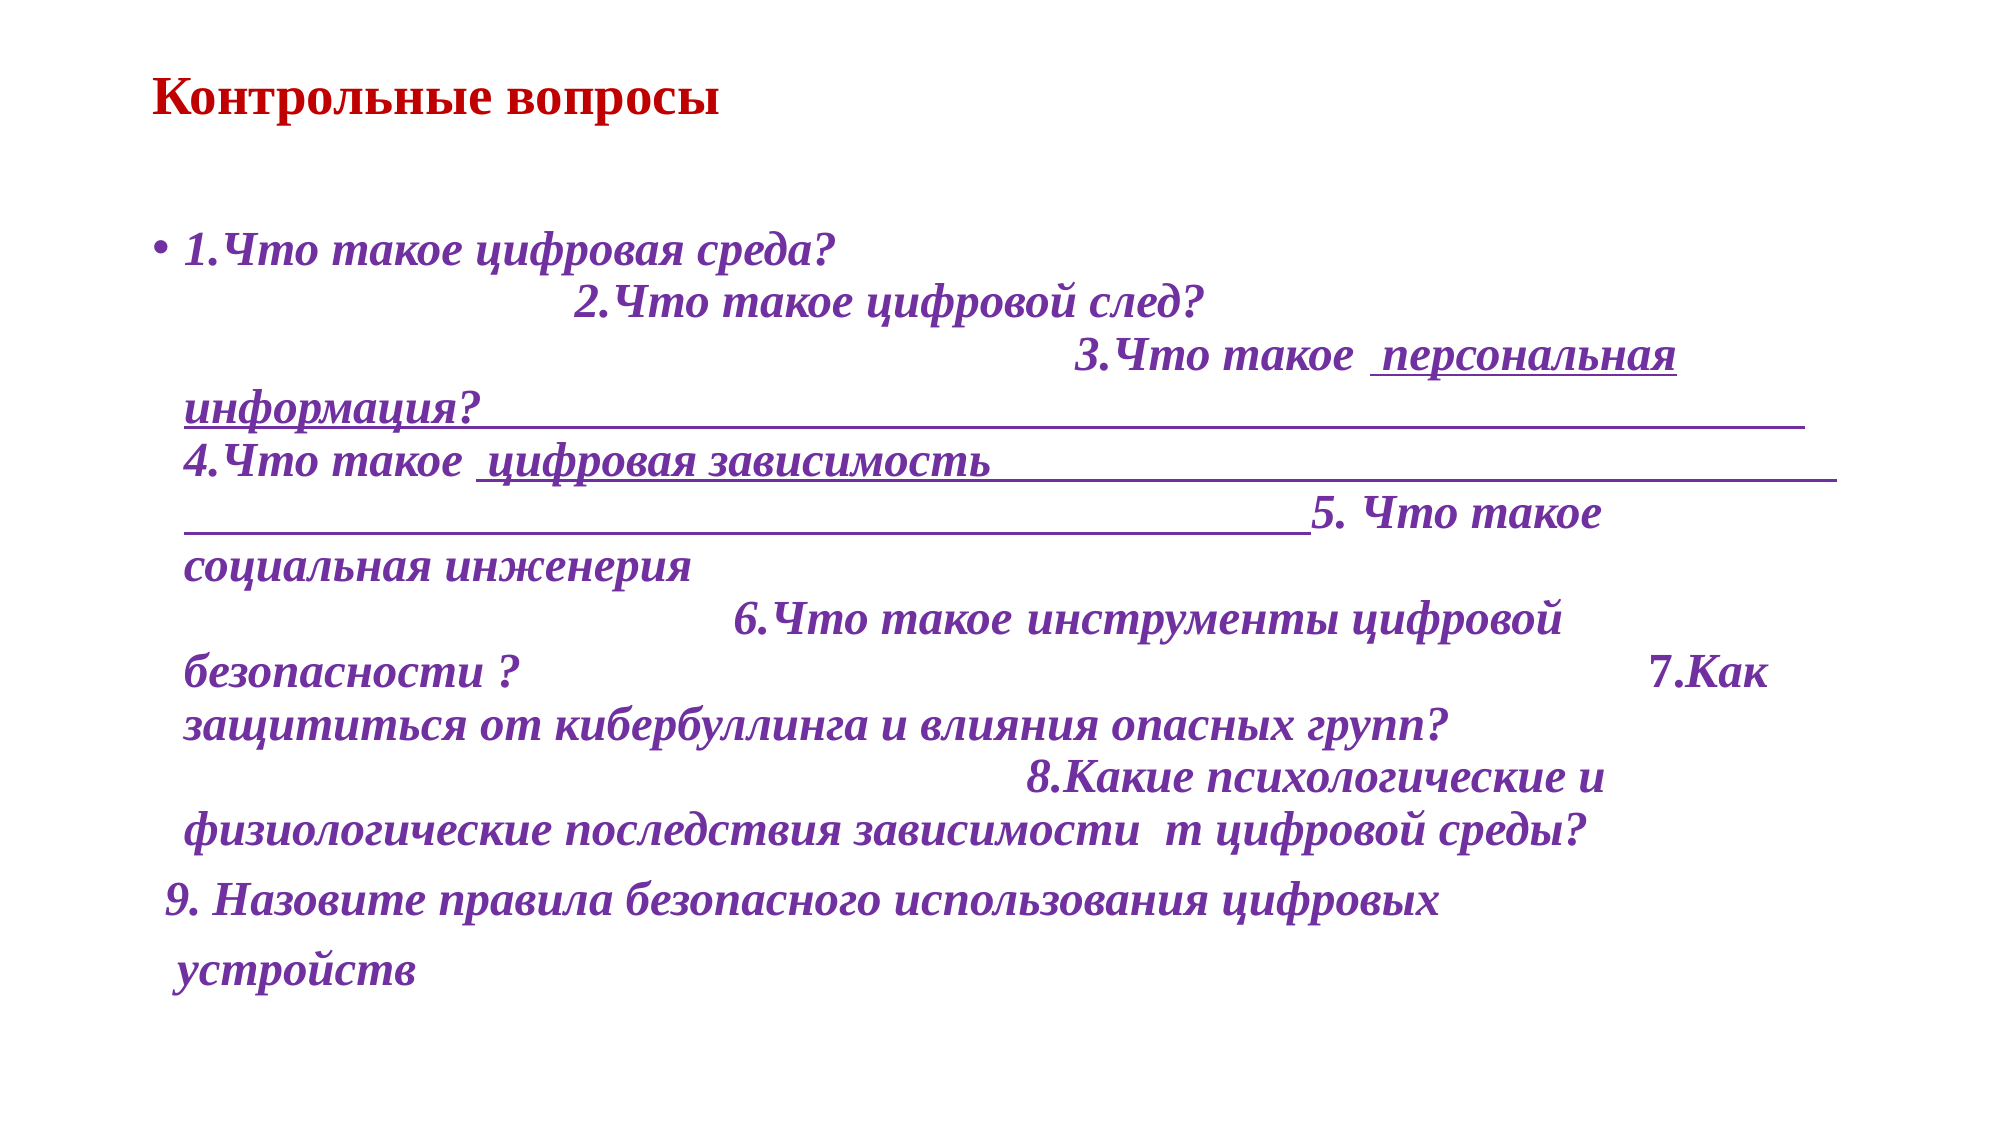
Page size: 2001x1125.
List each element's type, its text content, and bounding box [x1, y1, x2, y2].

list 1.Что такое цифровая среда? 2.Что такое цифровой след? 3.Что такое персональная информация? 4.Что такое цифровая зависимость 5. Что такое социальная инженерия 6.Что такое инструменты цифровой безопасности ? 7.Как защититься от кибербуллинга и влияния опасных групп? 8.Какие психологические и физиологические последствия зависимости т цифровой среды? 9. Назовите правила безопасного использования цифровых устройств [137, 215, 1863, 1014]
title Контрольные вопросы [137, 59, 1863, 135]
